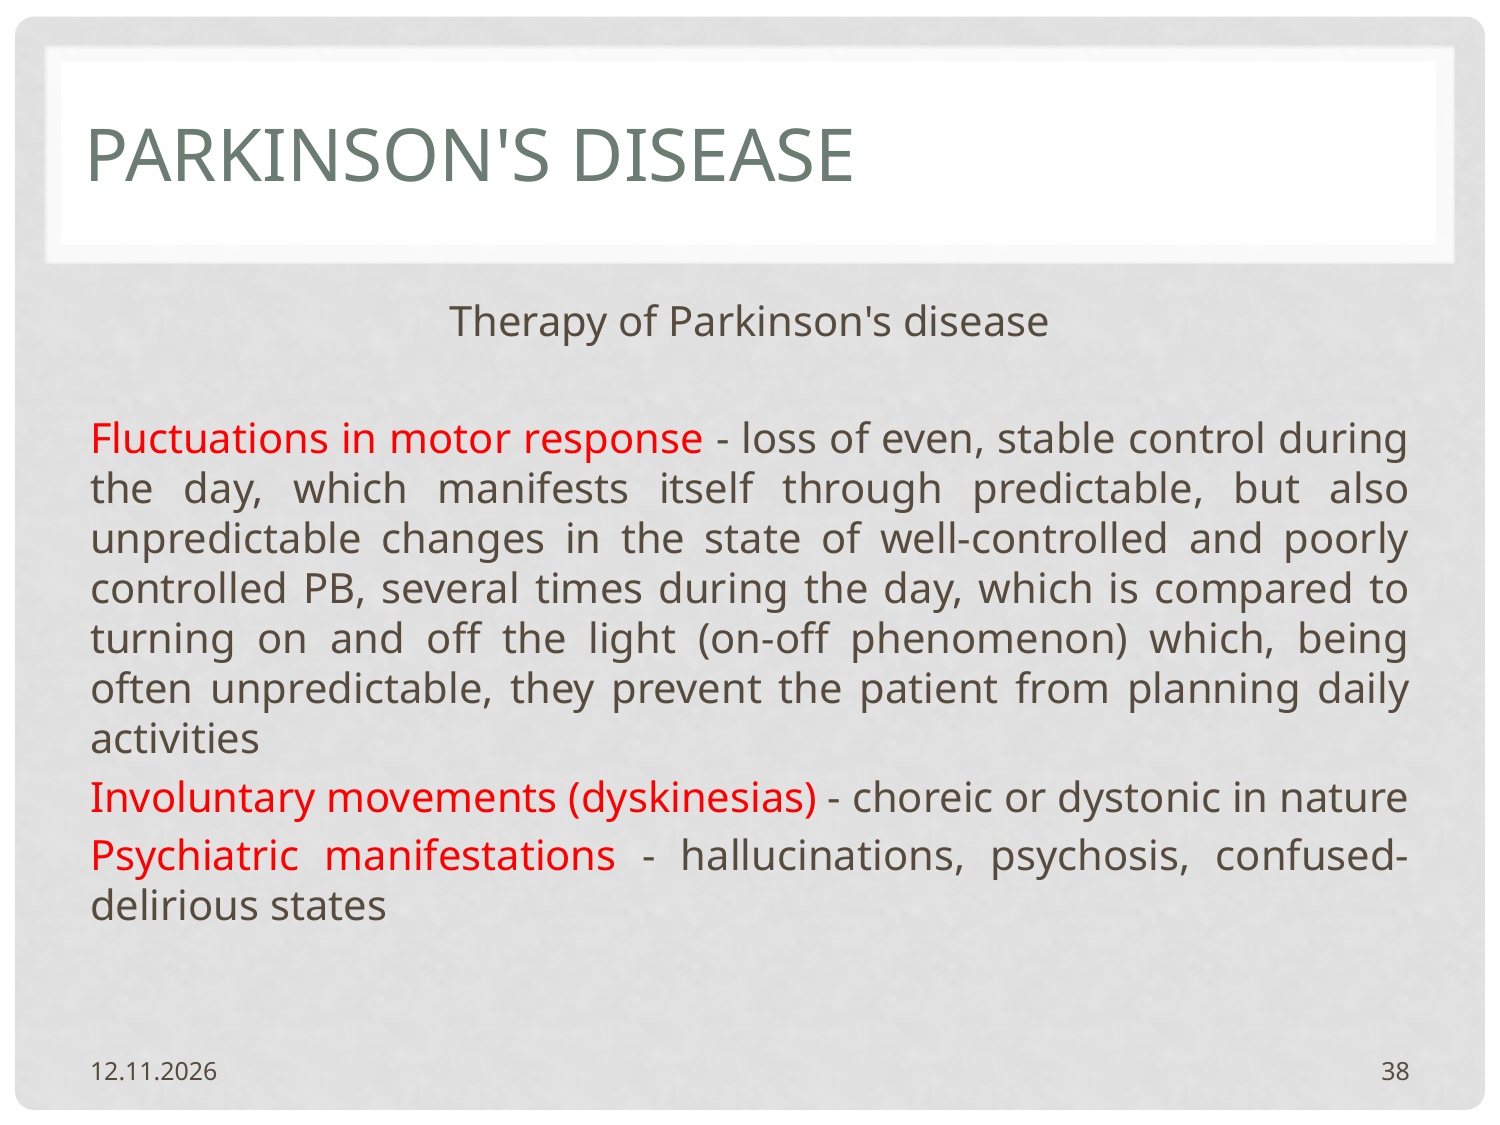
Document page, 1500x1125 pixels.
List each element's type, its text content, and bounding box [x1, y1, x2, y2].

list Therapy of Parkinson's disease Fluctuations in motor response - loss of even, stable control during the day, which manifests itself through predictable, but also unpredictable changes in the state of well-controlled and poorly controlled PB, several times during the day, which is compared to turning on and off the light (on-off phenomenon) which, being often unpredictable, they prevent the patient from planning daily activities Involuntary movements (dyskinesias) - choreic or dystonic in nature Psychiatric manifestations - hallucinations, psychosis, confused-delirious states [75, 287, 1425, 1005]
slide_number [75, 1042, 425, 1103]
title PARKINSON'S DISEASE [69, 66, 1425, 238]
slide_number 38 [1074, 1042, 1425, 1103]
